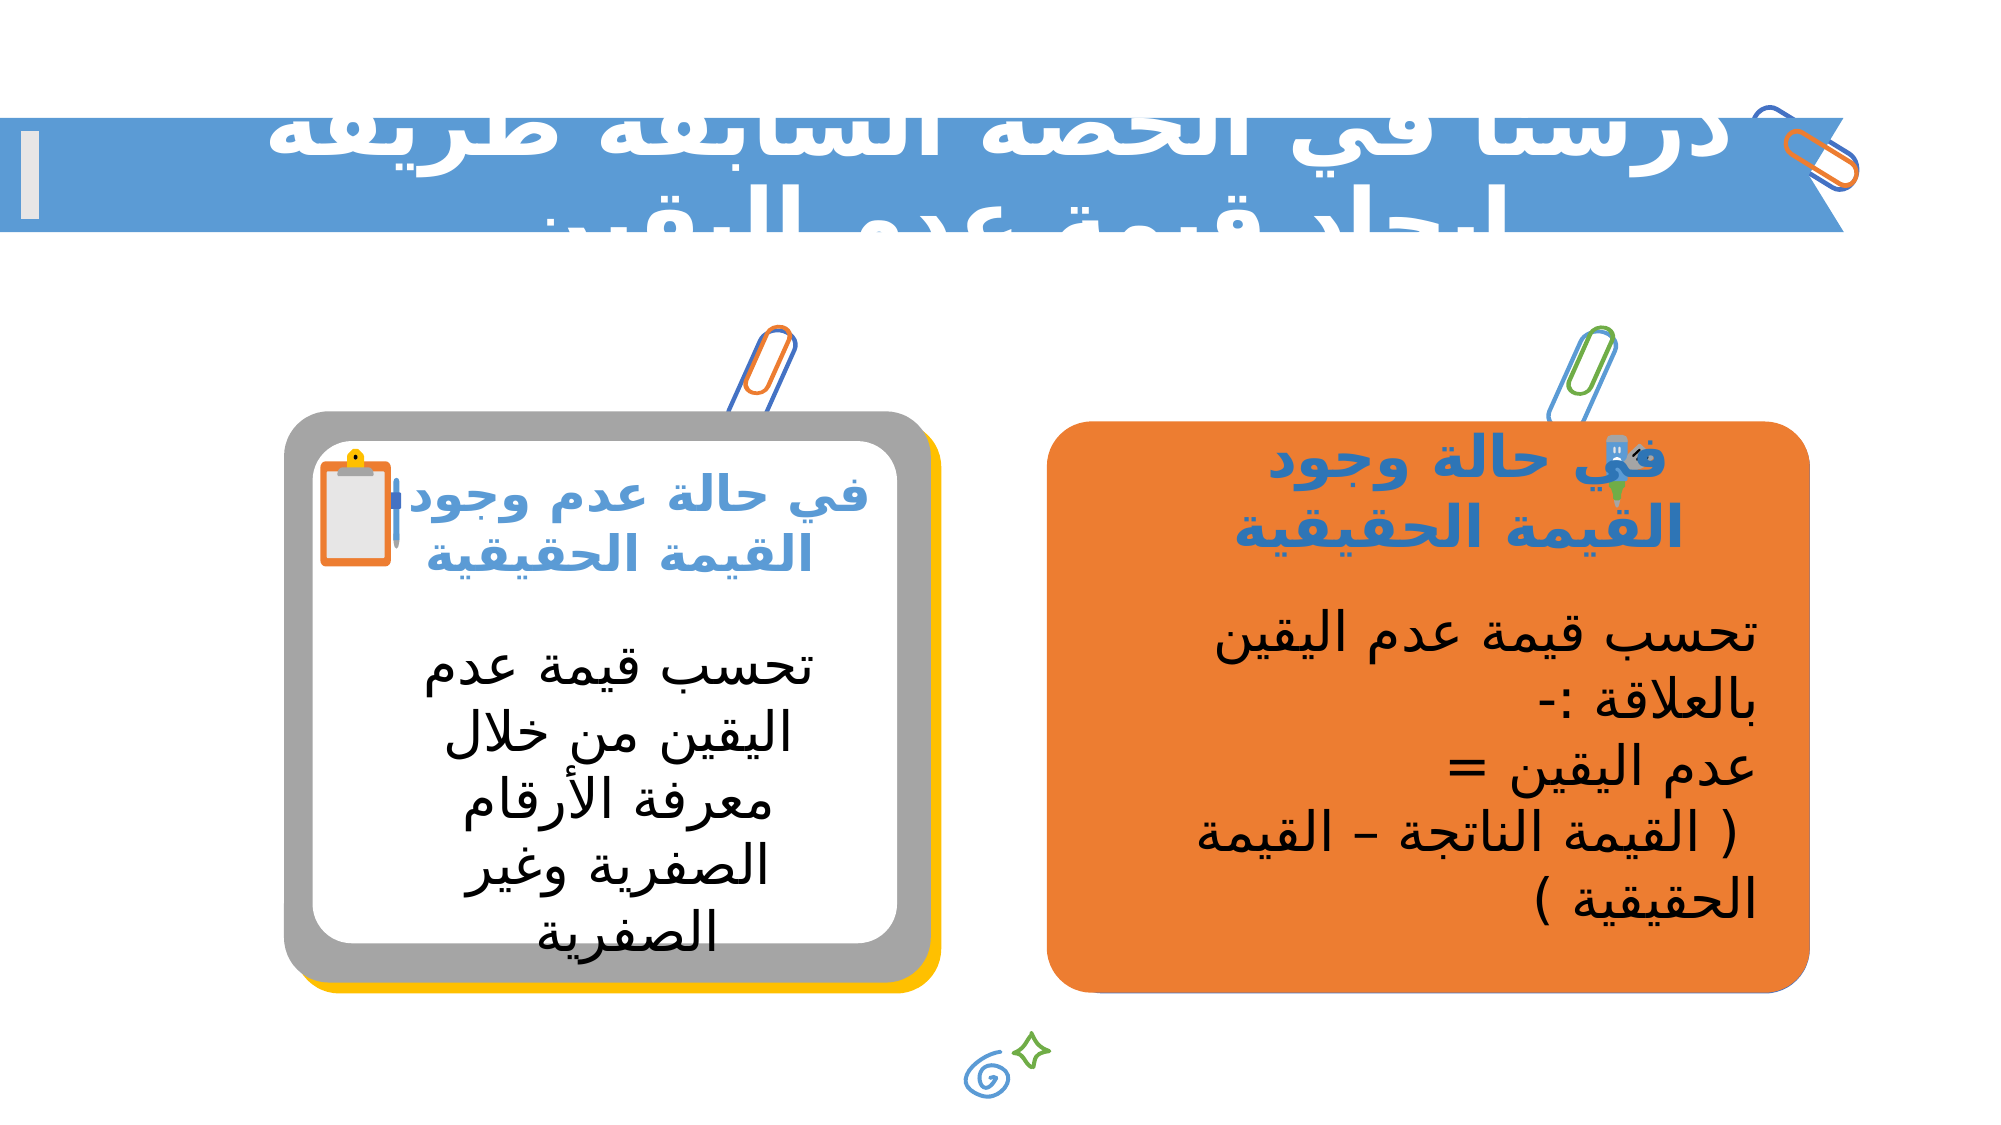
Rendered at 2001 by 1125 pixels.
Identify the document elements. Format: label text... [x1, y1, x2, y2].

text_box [320, 448, 402, 567]
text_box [1606, 434, 1655, 508]
text_box [764, 333, 798, 411]
text_box [1546, 331, 1589, 421]
text_box [329, 441, 898, 491]
text_box تحسب قيمة عدم اليقين بالعلاقة :- عدم اليقين = ( القيمة الناتجة – القيمة الحقيقية ) [1106, 589, 1775, 937]
text_box [1593, 330, 1610, 338]
text_box [770, 329, 787, 335]
text_box [1581, 338, 1619, 421]
text_box في حالة عدم وجود القيمة الحقيقية [402, 491, 942, 553]
text_box [1566, 325, 1616, 396]
title درسنا في الحصة السابقة طريقة ايجاد قيمة عدم اليقين [156, 122, 1844, 228]
text_box [726, 332, 765, 411]
text_box [283, 411, 931, 983]
text_box [743, 324, 793, 396]
text_box تحسب قيمة عدم اليقين من خلال معرفة الأرقام الصفرية وغير الصفرية [364, 621, 874, 970]
text_box [1046, 421, 1810, 993]
text_box [303, 553, 942, 994]
text_box [312, 457, 898, 944]
text_box [924, 431, 942, 491]
subtitle في حالة وجود القيمة الحقيقية [1163, 444, 1775, 534]
